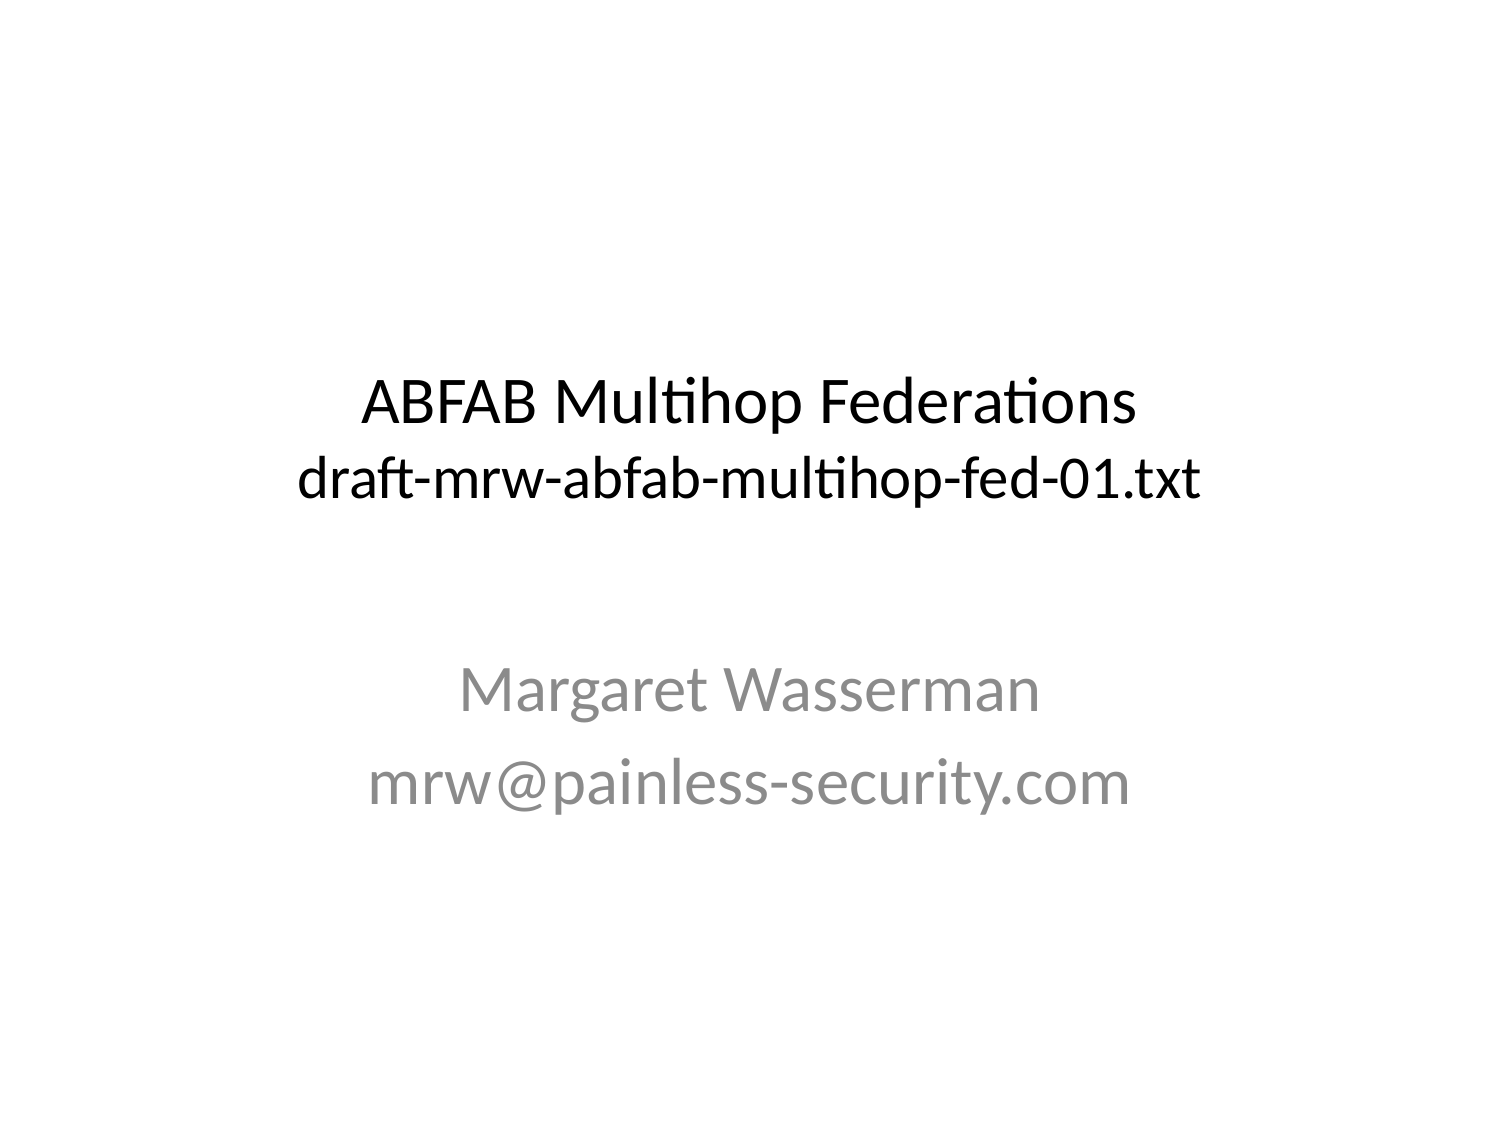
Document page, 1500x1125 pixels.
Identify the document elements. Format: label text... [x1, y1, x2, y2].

subtitle Margaret Wasserman mrw@painless-security.com [225, 637, 1275, 925]
title ABFAB Multihop Federations draft-mrw-abfab-multihop-fed-01.txt [112, 349, 1388, 591]
